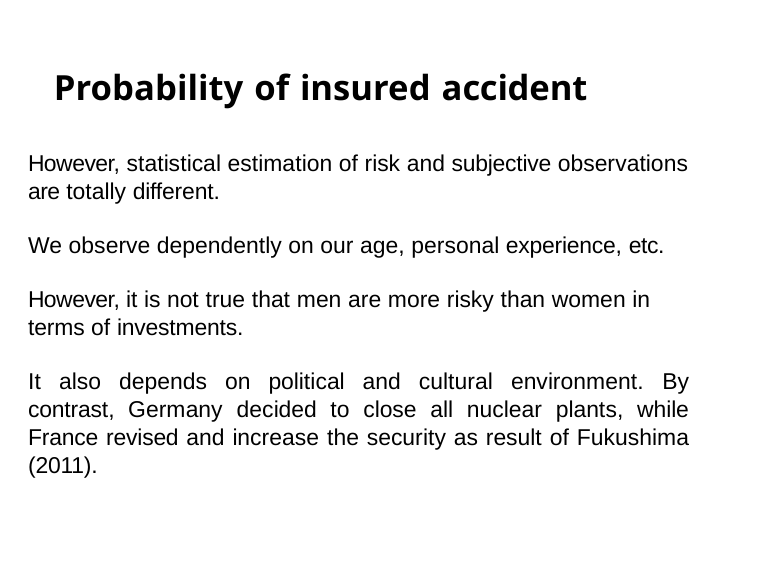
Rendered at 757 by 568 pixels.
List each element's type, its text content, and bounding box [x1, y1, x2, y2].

title Probability of insured accident [51, 36, 705, 134]
text_box However, statistical estimation of risk and subjective observations are totally different. We observe dependently on our age, personal experience, etc. However, it is not true that men are more risky than women in terms of investments. It also depends on political and cultural environment. By contrast, Germany decided to close all nuclear plants, while France revised and increase the security as result of Fukushima (2011). [26, 146, 726, 478]
